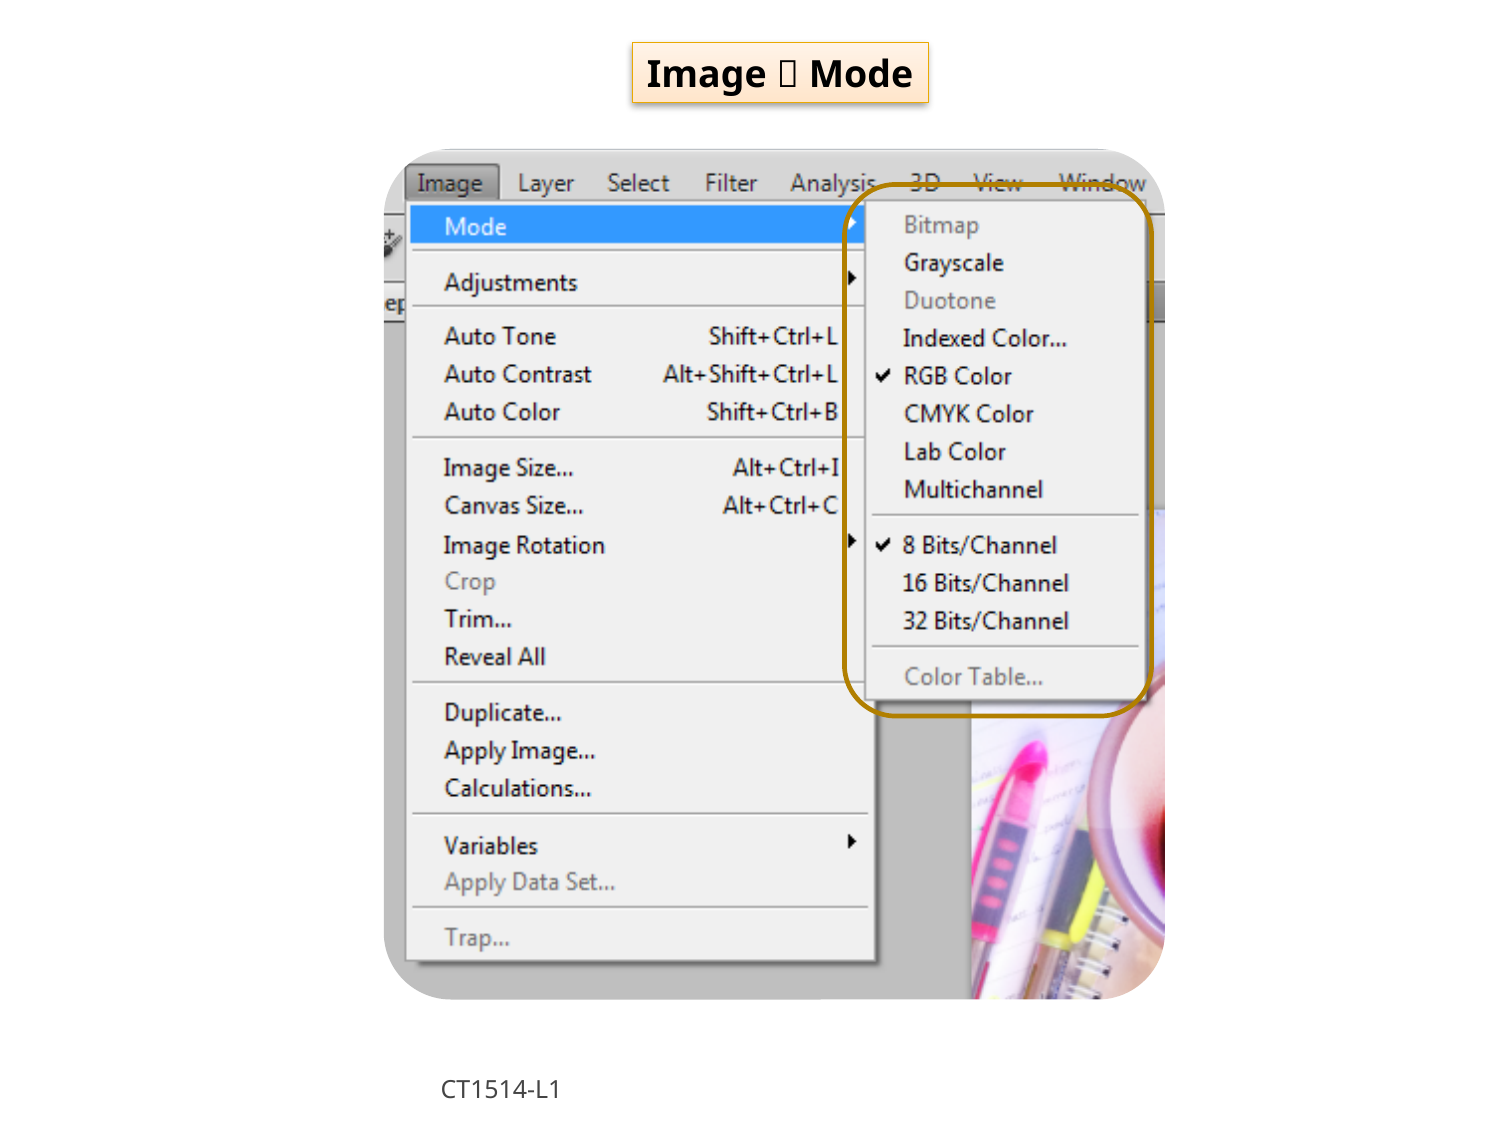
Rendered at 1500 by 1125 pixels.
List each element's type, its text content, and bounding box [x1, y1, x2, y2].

footer CT1514-L1 [433, 1062, 1337, 1108]
picture [383, 148, 1165, 1000]
text_box Image  Mode [632, 42, 929, 103]
